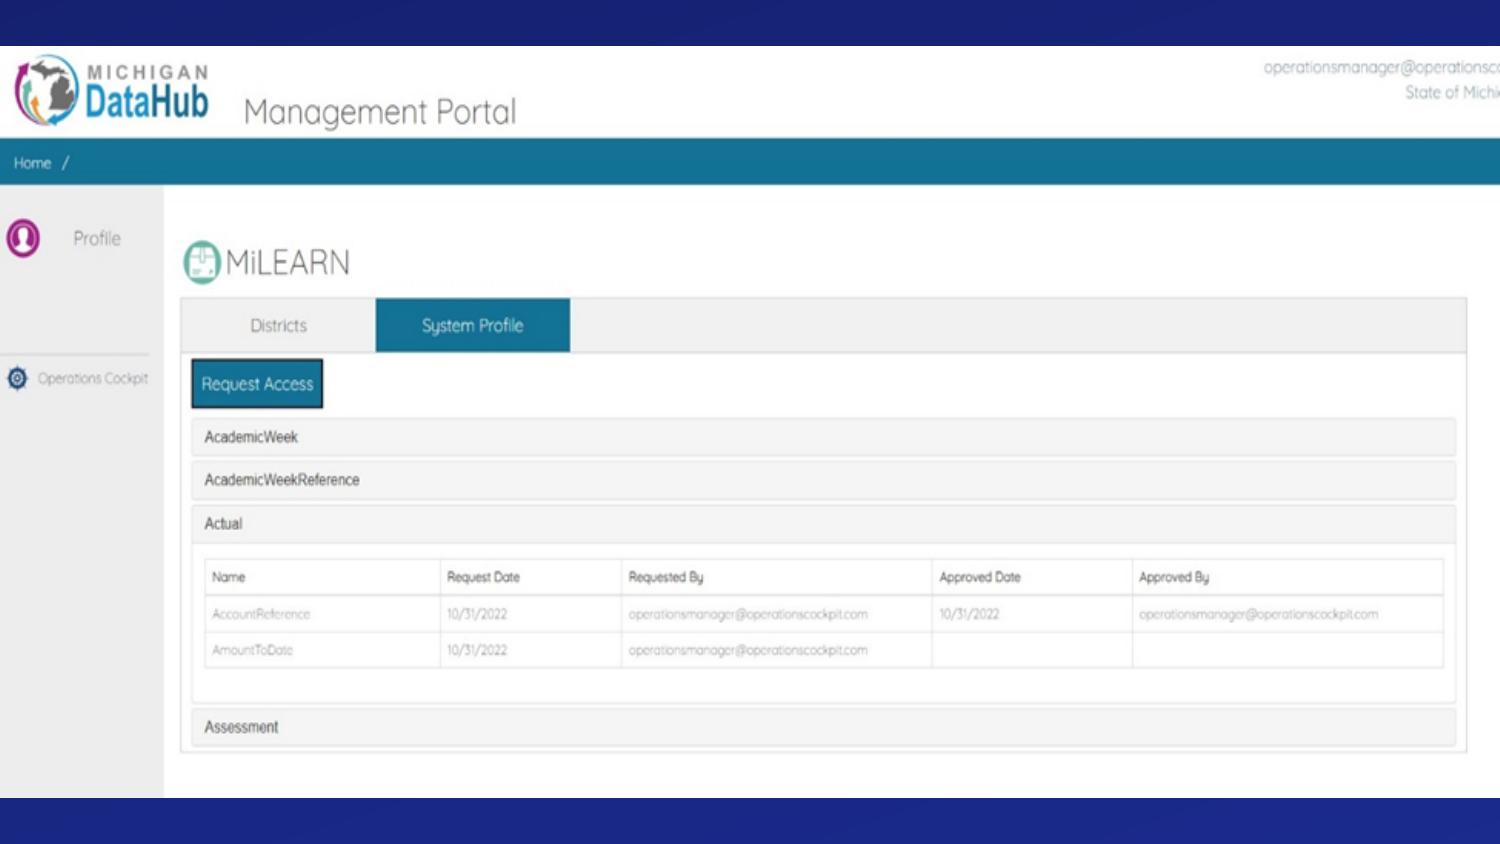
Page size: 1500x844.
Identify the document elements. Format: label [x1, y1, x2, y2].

picture [0, 45, 1500, 798]
